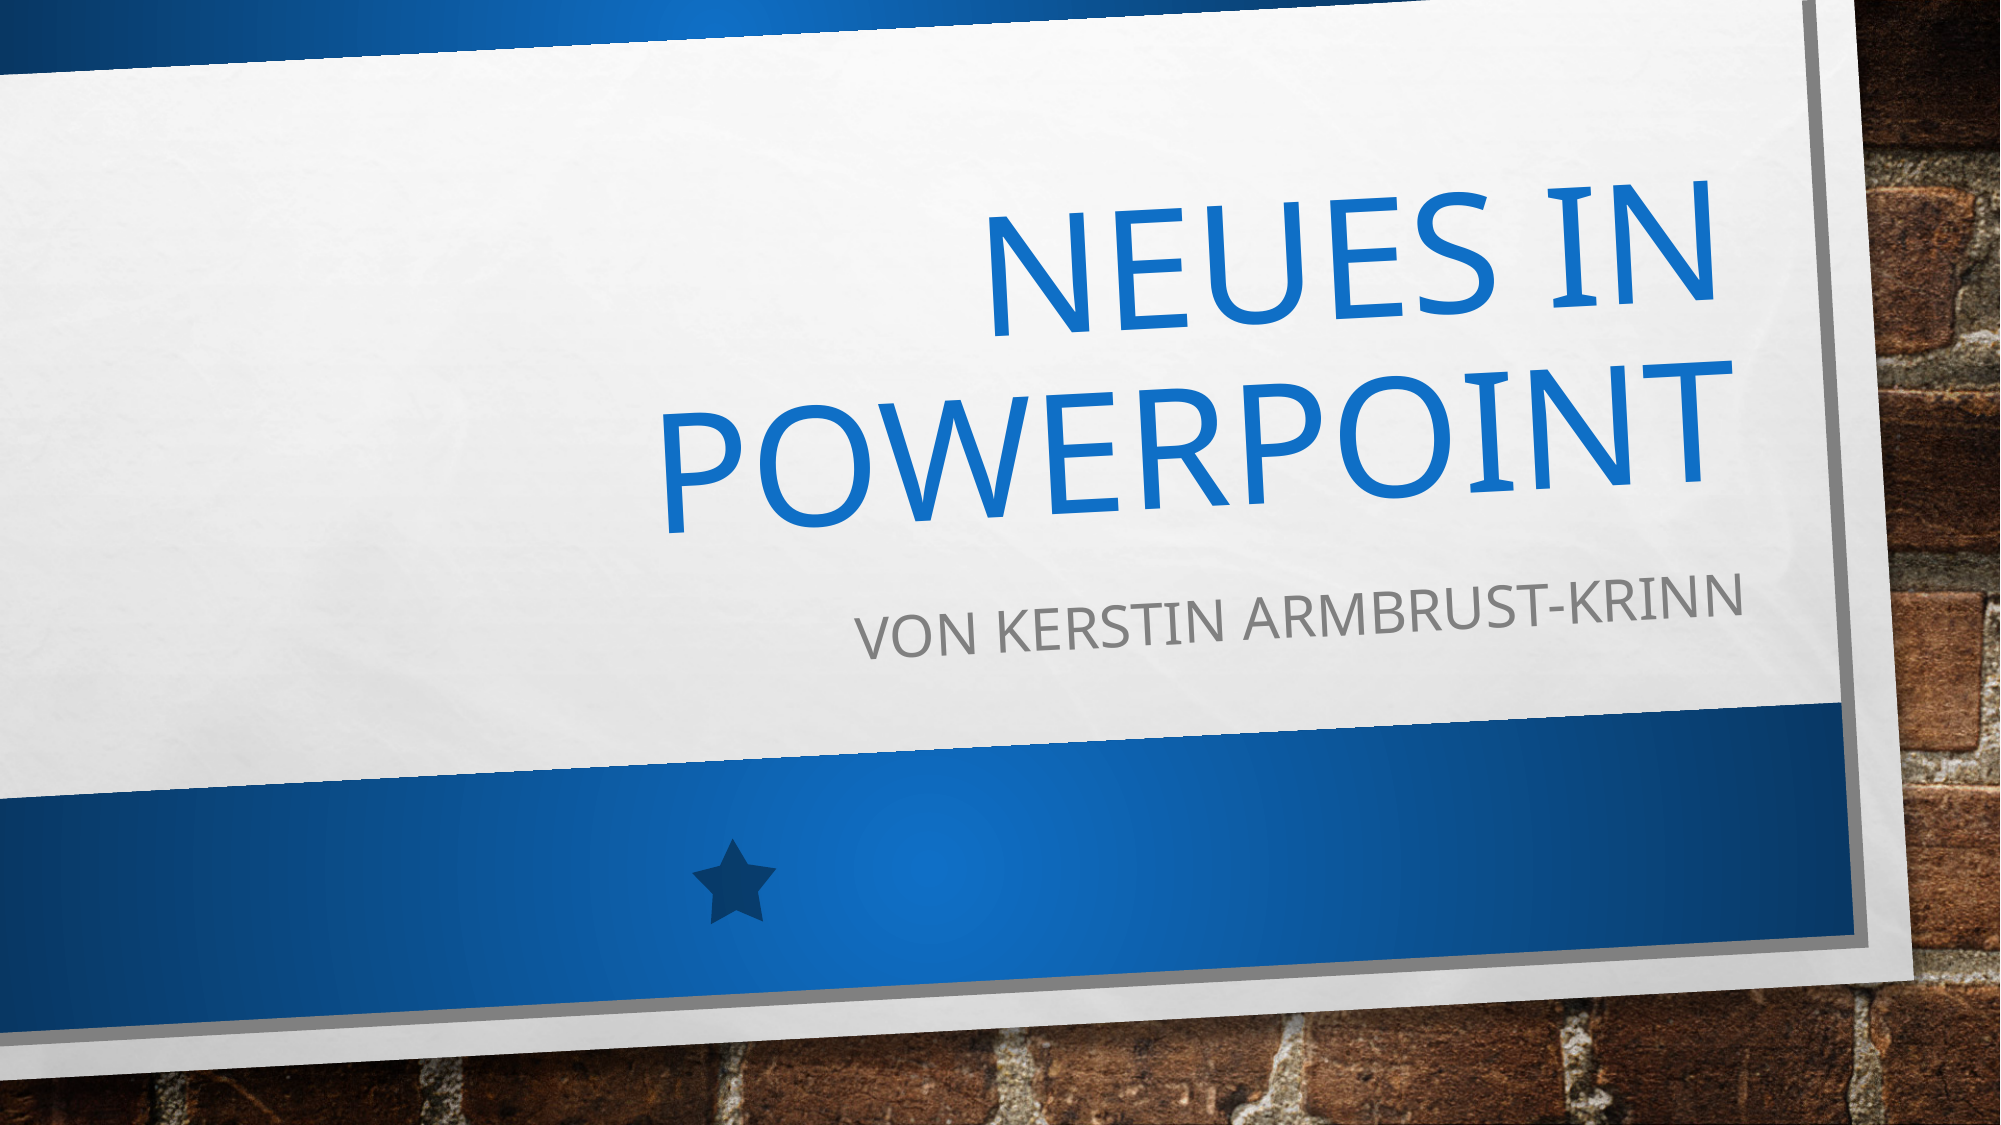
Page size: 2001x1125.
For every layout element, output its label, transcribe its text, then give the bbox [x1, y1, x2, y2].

title Neues in PowerPoint [135, 67, 1758, 605]
subtitle Von Kerstin Armbrust-Krinn [159, 533, 1763, 708]
picture [0, 0, 2000, 1125]
